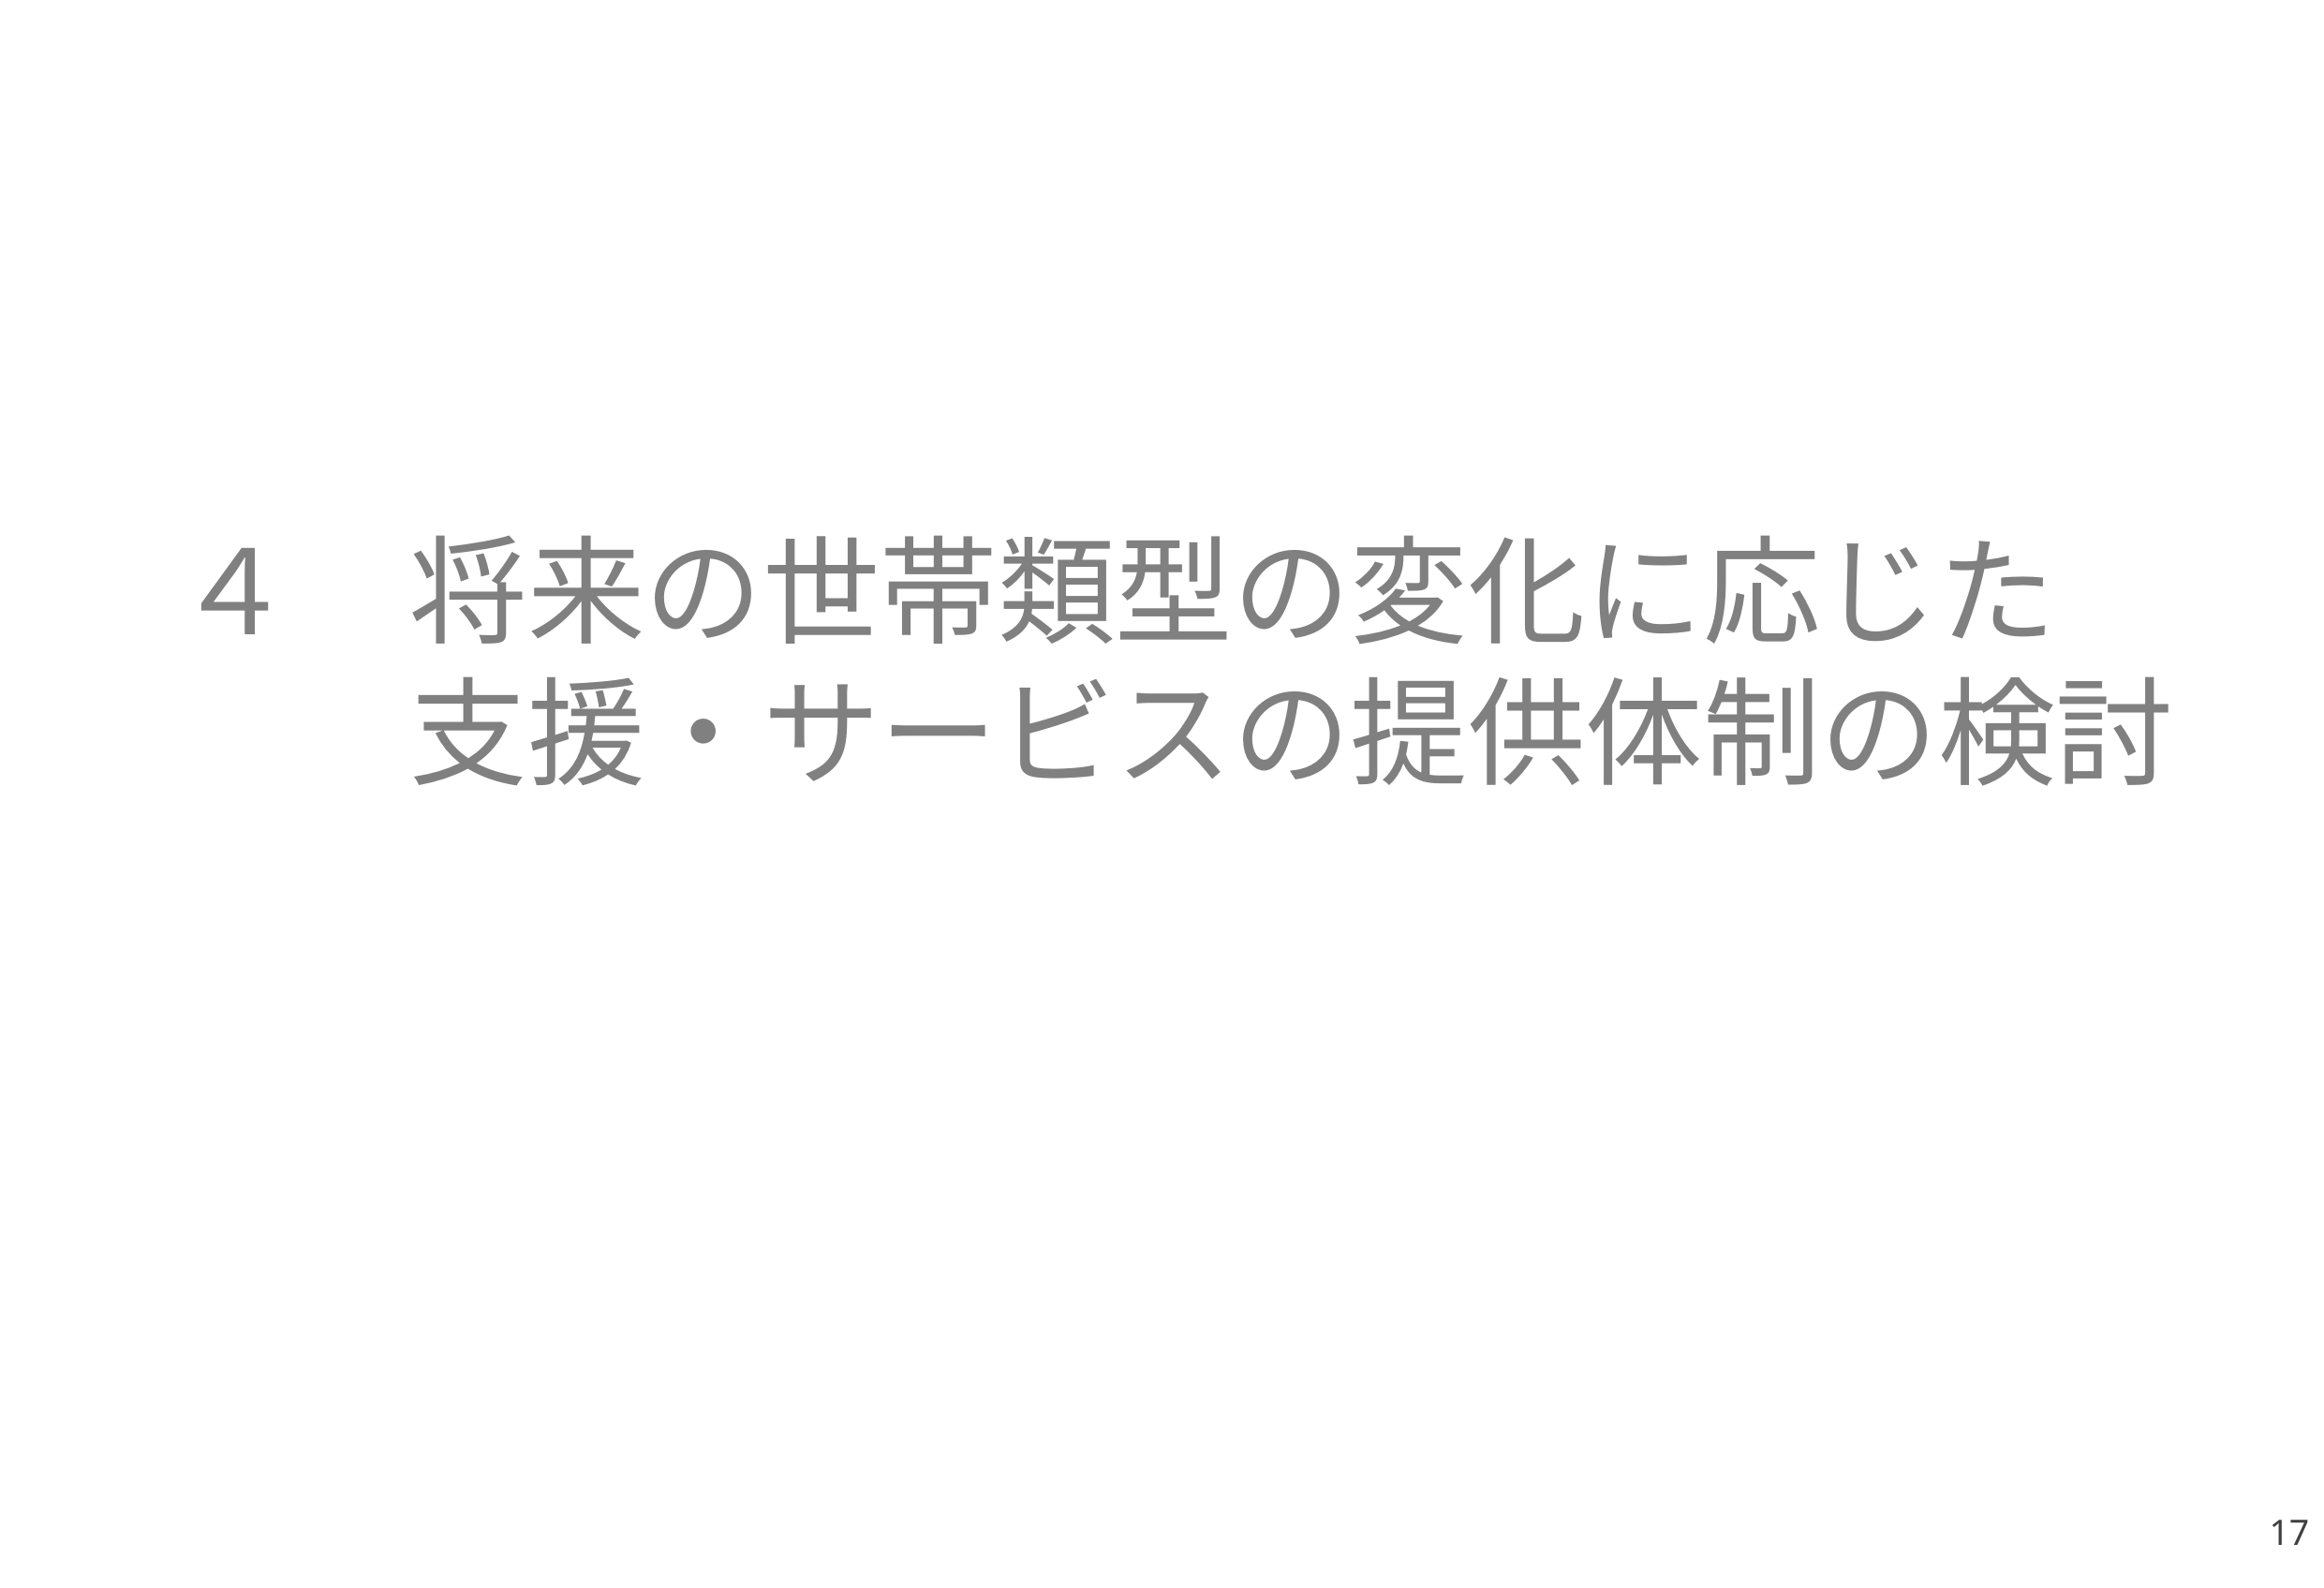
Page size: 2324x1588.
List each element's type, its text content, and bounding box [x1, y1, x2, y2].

text_box ４ 将来の世帯類型の変化に応じた 支援・サービスの提供体制の検討 [161, 510, 2213, 807]
text_box 17 [1800, 1503, 2324, 1588]
